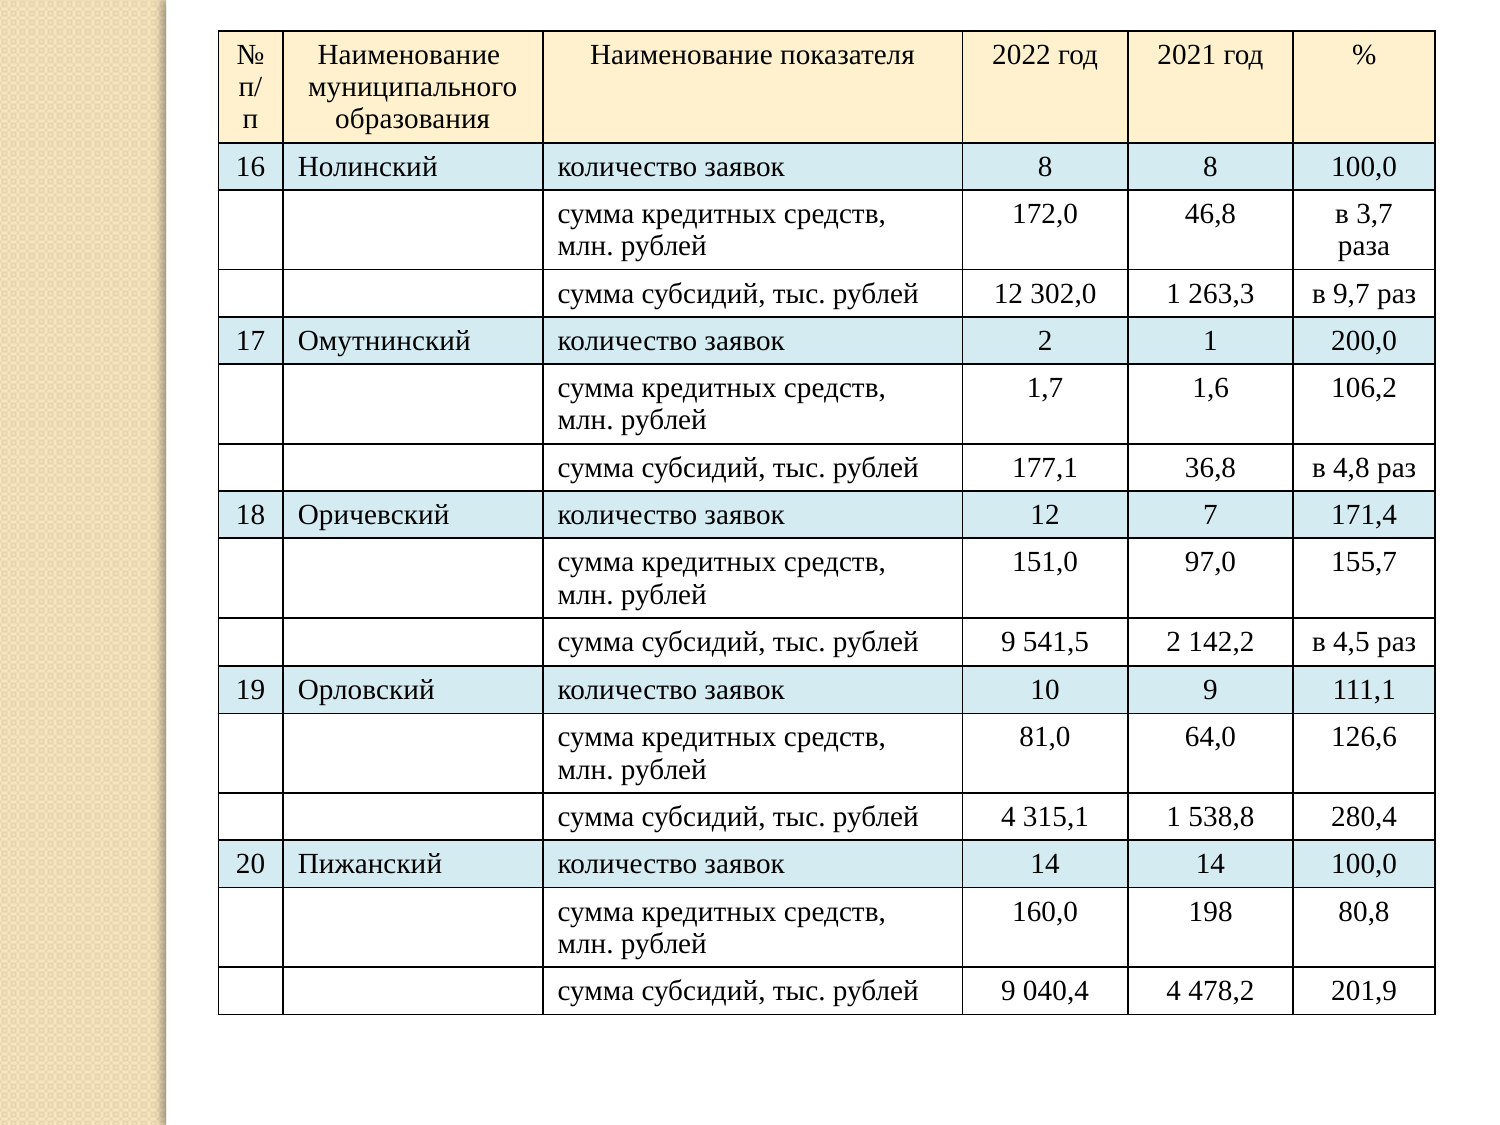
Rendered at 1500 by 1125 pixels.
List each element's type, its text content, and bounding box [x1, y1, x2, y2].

table_cell 9 541,5 [963, 619, 1127, 665]
table_cell 18 [219, 492, 282, 537]
table_cell 80,8 [1294, 888, 1434, 966]
table_header № п/п [219, 32, 282, 142]
table_cell 12 [963, 492, 1127, 537]
table_cell 200,0 [1294, 318, 1434, 363]
table_cell 36,8 [1129, 445, 1292, 490]
table_cell 64,0 [1129, 714, 1292, 792]
table_cell [219, 365, 282, 443]
table_header Наименование муниципального образования [284, 32, 542, 142]
table_cell 9 040,4 [963, 968, 1127, 1014]
table_cell 151,0 [963, 539, 1127, 617]
table_cell 100,0 [1294, 144, 1434, 189]
table_cell 17 [219, 318, 282, 363]
table_cell [219, 888, 282, 966]
table_header 2022 год [963, 32, 1127, 142]
table_cell 106,2 [1294, 365, 1434, 443]
table_cell 14 [1129, 841, 1292, 887]
table_cell в 4,8 раз [1294, 445, 1434, 490]
table_cell [219, 445, 282, 490]
table_cell сумма кредитных средств, млн. рублей [544, 539, 962, 617]
table_header % [1294, 32, 1434, 142]
table_cell 8 [963, 144, 1127, 189]
table_cell [219, 714, 282, 792]
table_cell 4 315,1 [963, 794, 1127, 839]
table_cell в 9,7 раз [1294, 270, 1434, 316]
table_cell 81,0 [963, 714, 1127, 792]
table_cell 1 538,8 [1129, 794, 1292, 839]
table_cell в 4,5 раз [1294, 619, 1434, 665]
table_cell [284, 619, 542, 665]
table_cell [284, 445, 542, 490]
table_cell 1,6 [1129, 365, 1292, 443]
table_cell количество заявок [544, 841, 962, 887]
table_cell сумма субсидий, тыс. рублей [544, 968, 962, 1014]
table_cell сумма субсидий, тыс. рублей [544, 270, 962, 316]
table_cell 7 [1129, 492, 1292, 537]
table_cell [284, 968, 542, 1014]
table_cell 1 [1129, 318, 1292, 363]
table_cell 10 [963, 667, 1127, 713]
table_cell сумма кредитных средств, млн. рублей [544, 191, 962, 269]
table_cell 9 [1129, 667, 1292, 713]
table_cell 126,6 [1294, 714, 1434, 792]
table_cell количество заявок [544, 492, 962, 537]
table_cell 198 [1129, 888, 1292, 966]
table_cell 97,0 [1129, 539, 1292, 617]
table_cell сумма кредитных средств, млн. рублей [544, 365, 962, 443]
table_cell [284, 794, 542, 839]
table_cell 177,1 [963, 445, 1127, 490]
table_cell [219, 794, 282, 839]
table_cell [219, 270, 282, 316]
table_header 2021 год [1129, 32, 1292, 142]
table_cell 171,4 [1294, 492, 1434, 537]
table_cell 155,7 [1294, 539, 1434, 617]
table_cell [284, 270, 542, 316]
table_cell сумма субсидий, тыс. рублей [544, 619, 962, 665]
table_cell 201,9 [1294, 968, 1434, 1014]
table_cell Орловский [284, 667, 542, 713]
table_cell 111,1 [1294, 667, 1434, 713]
table_cell сумма субсидий, тыс. рублей [544, 445, 962, 490]
table_cell количество заявок [544, 667, 962, 713]
table_header Наименование показателя [544, 32, 962, 142]
table_cell количество заявок [544, 144, 962, 189]
table_cell 280,4 [1294, 794, 1434, 839]
table_cell [219, 191, 282, 269]
table_cell [219, 968, 282, 1014]
table_cell 4 478,2 [1129, 968, 1292, 1014]
table_cell в 3,7 раза [1294, 191, 1434, 269]
table_cell Омутнинский [284, 318, 542, 363]
table_cell сумма субсидий, тыс. рублей [544, 794, 962, 839]
table_cell [219, 539, 282, 617]
table_cell [284, 365, 542, 443]
table_cell 12 302,0 [963, 270, 1127, 316]
table_cell [284, 539, 542, 617]
table_cell [219, 619, 282, 665]
table_cell Пижанский [284, 841, 542, 887]
table_cell 46,8 [1129, 191, 1292, 269]
table_cell количество заявок [544, 318, 962, 363]
table_cell 172,0 [963, 191, 1127, 269]
table_cell сумма кредитных средств, млн. рублей [544, 714, 962, 792]
table_cell 2 142,2 [1129, 619, 1292, 665]
table_cell 1,7 [963, 365, 1127, 443]
table_cell 2 [963, 318, 1127, 363]
table_cell Нолинский [284, 144, 542, 189]
table_cell 19 [219, 667, 282, 713]
table_cell 100,0 [1294, 841, 1434, 887]
table_cell Оричевский [284, 492, 542, 537]
table_cell [284, 191, 542, 269]
table_cell 14 [963, 841, 1127, 887]
table_cell 16 [219, 144, 282, 189]
table_cell 160,0 [963, 888, 1127, 966]
table_cell 8 [1129, 144, 1292, 189]
table_cell 1 263,3 [1129, 270, 1292, 316]
table_cell [284, 714, 542, 792]
table_cell сумма кредитных средств, млн. рублей [544, 888, 962, 966]
table_cell 20 [219, 841, 282, 887]
table_cell [284, 888, 542, 966]
